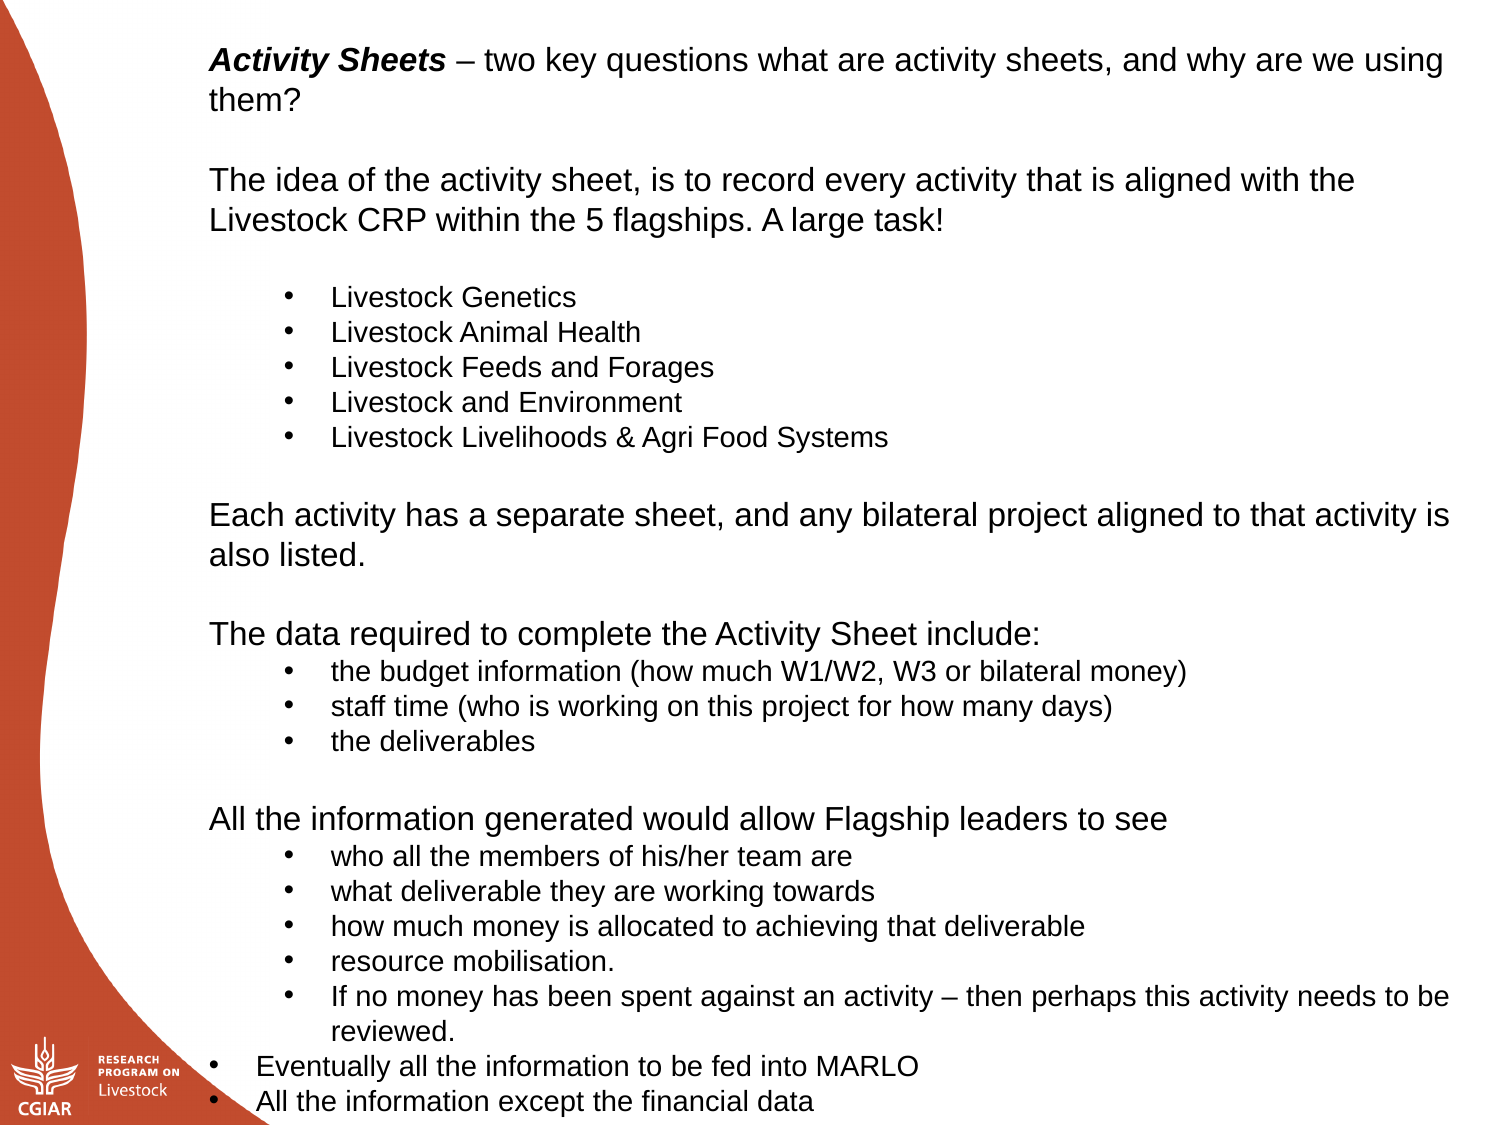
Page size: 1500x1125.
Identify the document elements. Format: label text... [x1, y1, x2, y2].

picture [0, 0, 270, 1125]
text_box Activity Sheets – two key questions what are activity sheets, and why are we using them? The idea of the activity sheet, is to record every activity that is aligned with the Livestock CRP within the 5 flagships. A large task! Livestock Genetics Livestock Animal Health Livestock Feeds and Forages Livestock and Environment Livestock Livelihoods & Agri Food Systems Each activity has a separate sheet, and any bilateral project aligned to that activity is also listed. The data required to complete the Activity Sheet include: the budget information (how much W1/W2, W3 or bilateral money) staff time (who is working on this project for how many days) the deliverables All the information generated would allow Flagship leaders to see who all the members of his/her team are what deliverable they are working towards how much money is allocated to achieving that deliverable resource mobilisation. If no money has been spent against an activity – then perhaps this activity needs to be reviewed. Eventually all the information to be fed into MARLO All the information except the financial data [194, 31, 1500, 1125]
